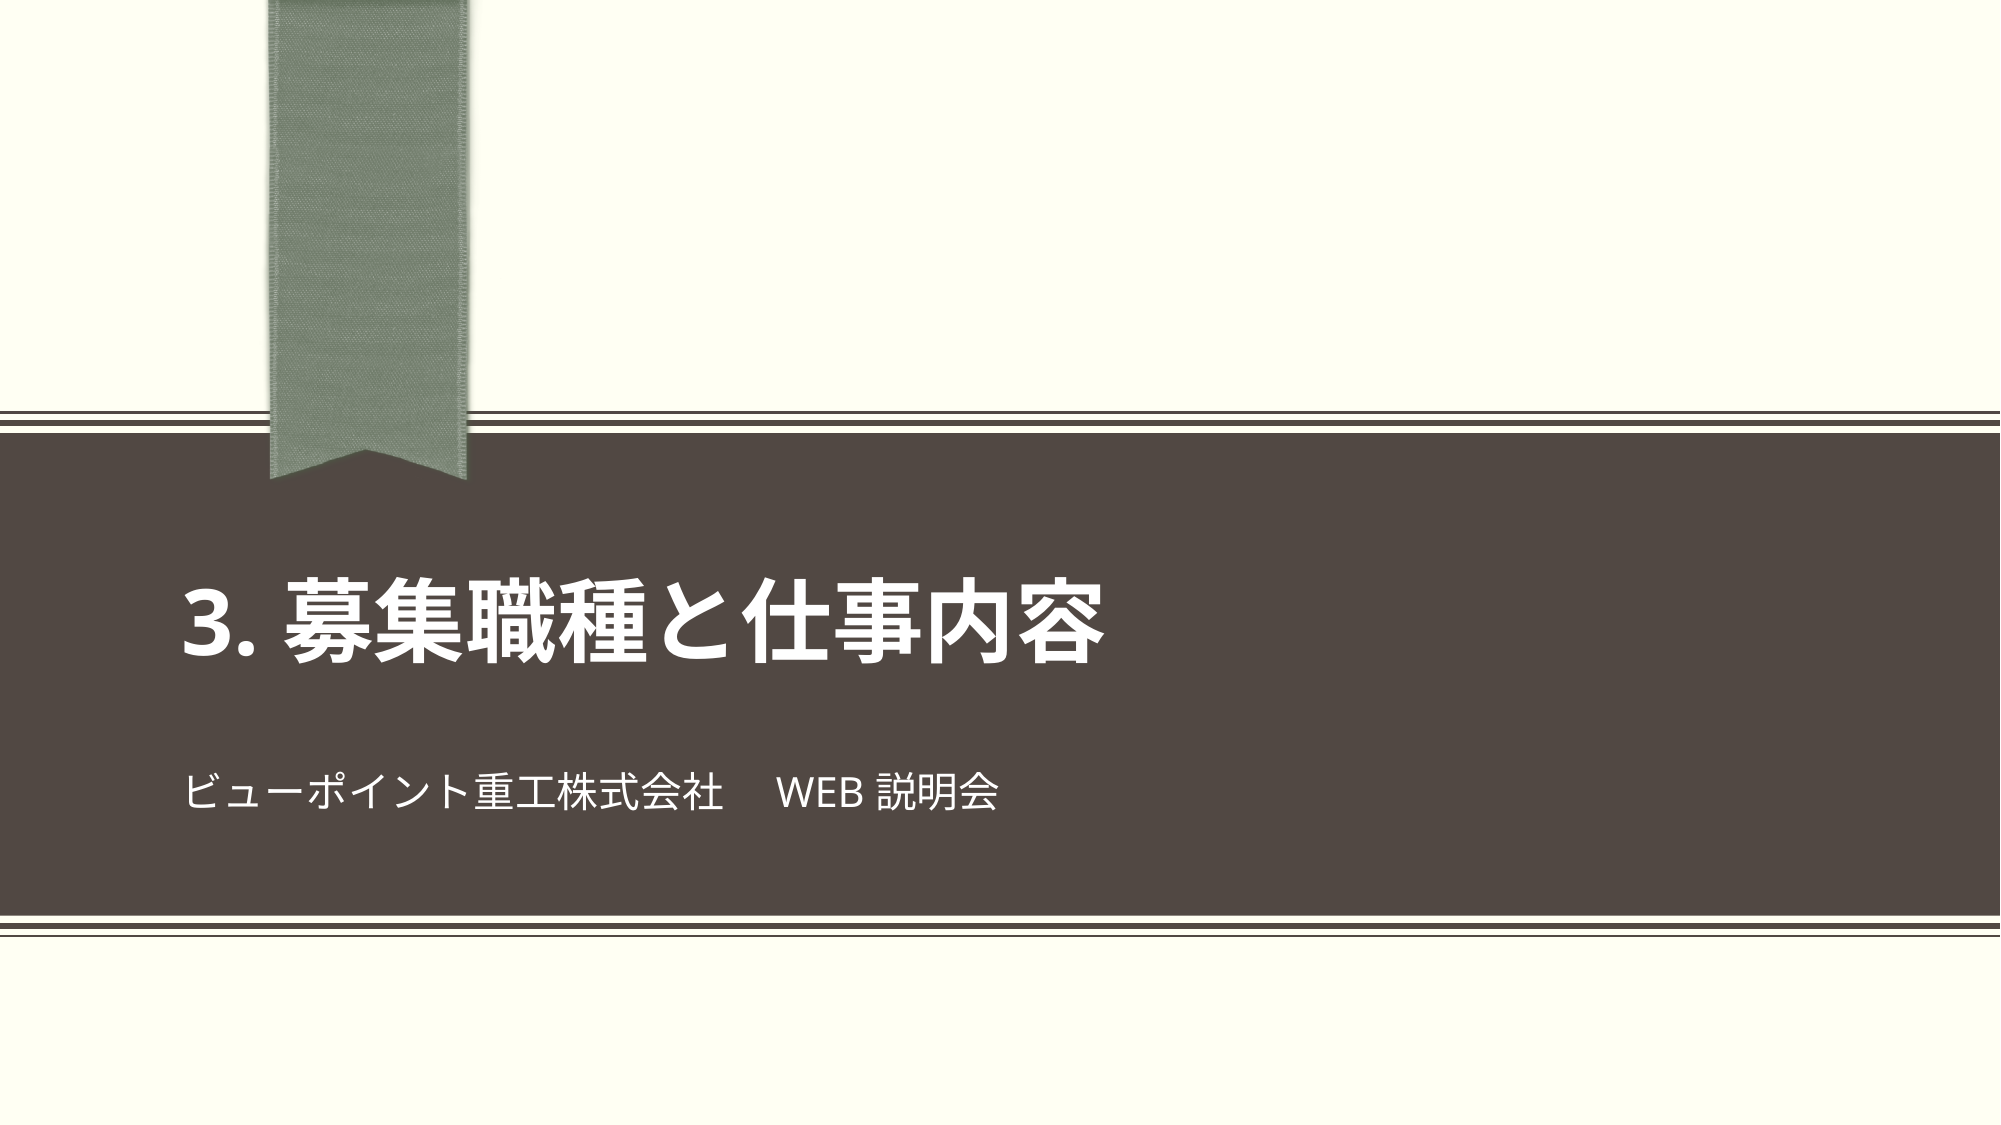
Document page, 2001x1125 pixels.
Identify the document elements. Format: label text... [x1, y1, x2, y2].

title 3.募集職種と仕事内容 [181, 487, 1834, 763]
list ビューポイント重工株式会社 WEB説明会 [181, 763, 1834, 848]
